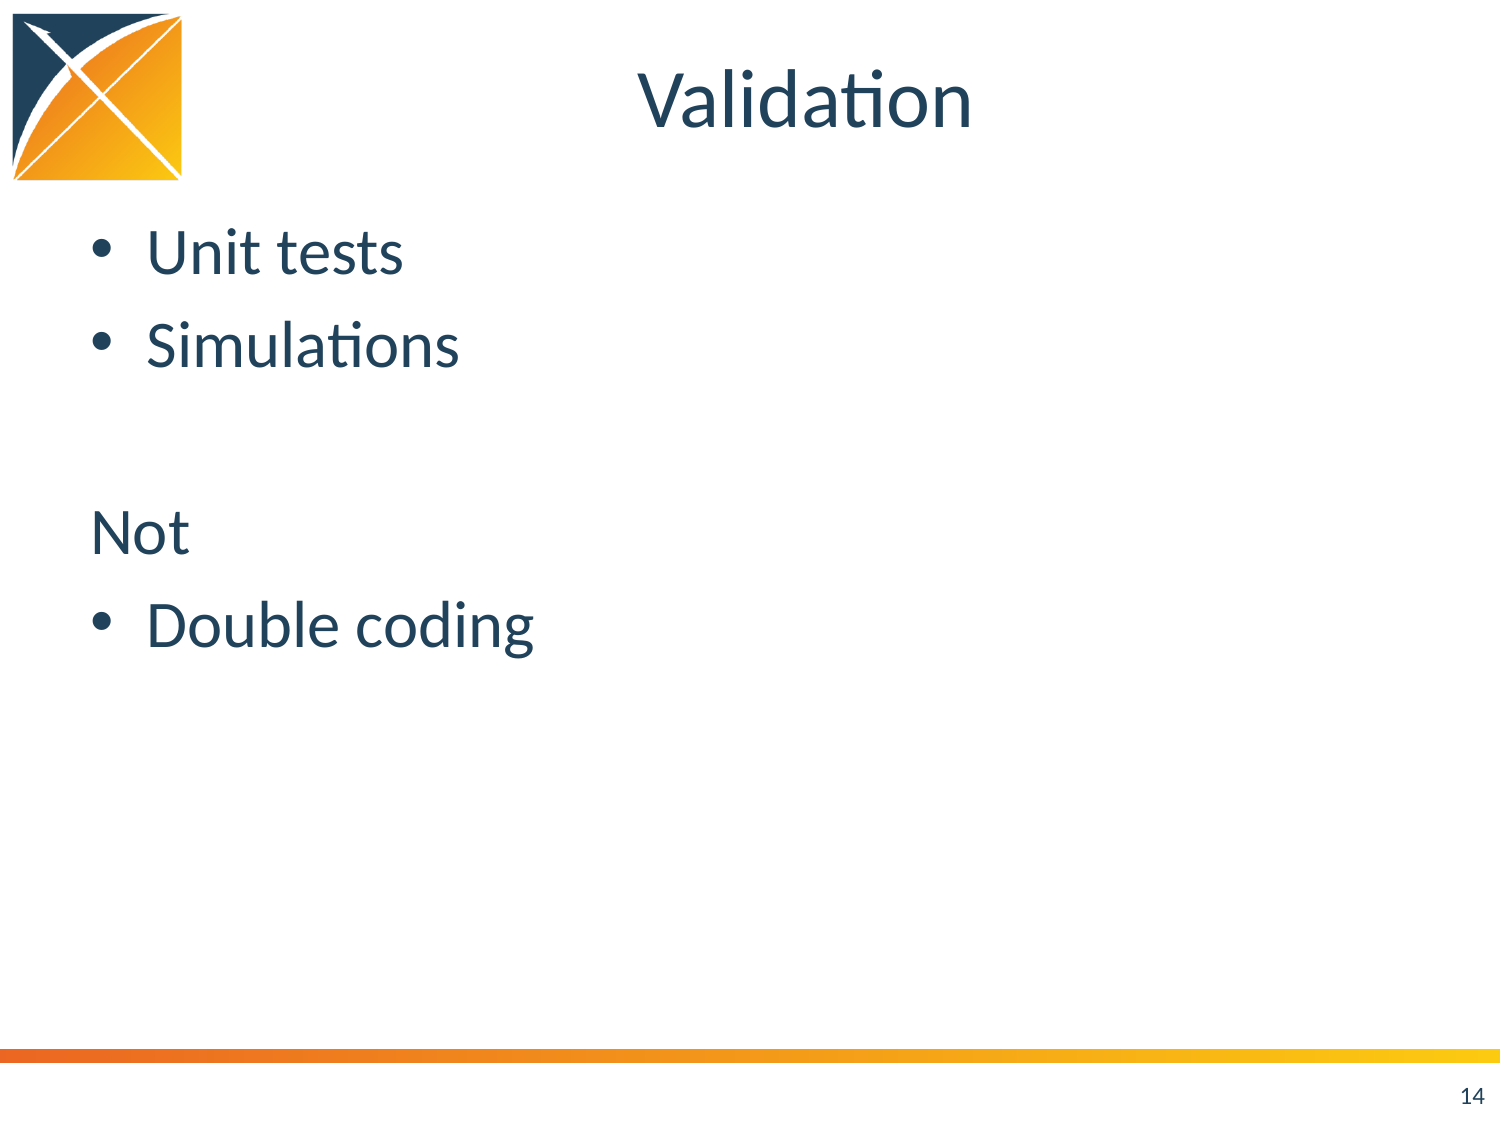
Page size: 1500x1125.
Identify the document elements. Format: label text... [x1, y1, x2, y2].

list Unit tests Simulations Not Double coding [75, 200, 1425, 1005]
slide_number 14 [1149, 1065, 1500, 1125]
picture [0, 0, 206, 200]
title Validation [187, 24, 1425, 163]
